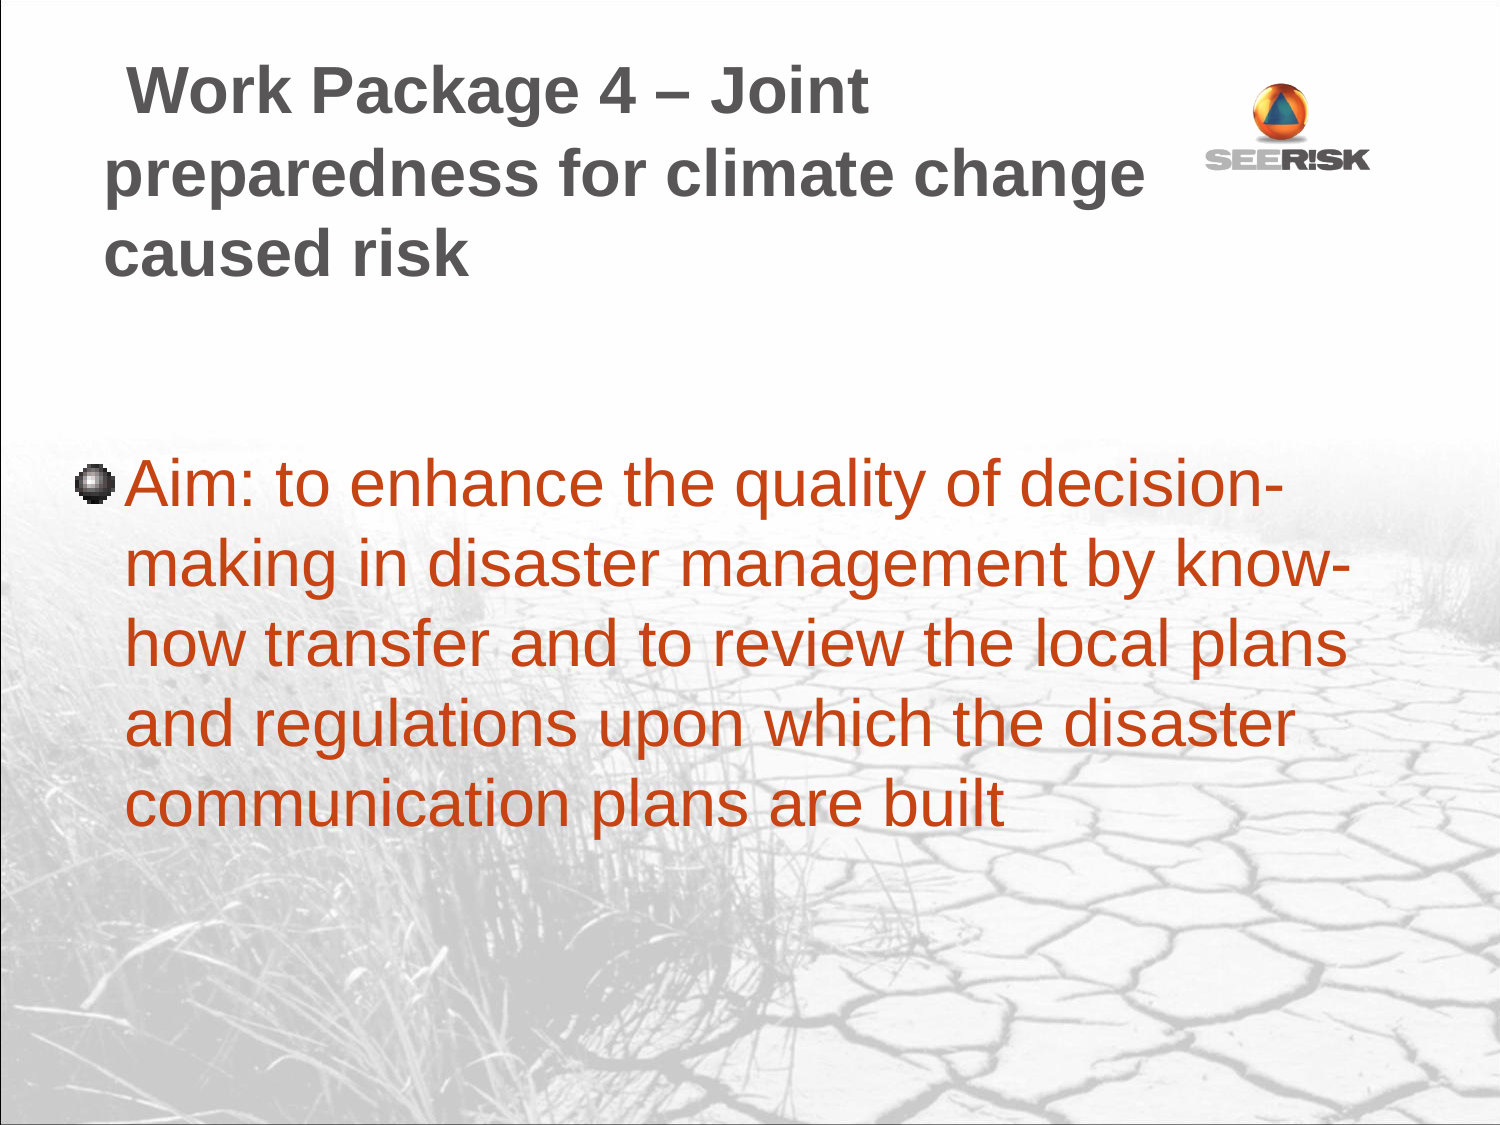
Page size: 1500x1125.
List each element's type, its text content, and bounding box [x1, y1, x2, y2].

title Work Package 4 – Joint preparedness for climate change caused risk [88, 66, 1319, 255]
picture [68, 456, 115, 504]
picture [0, 0, 1500, 1125]
list Aim: to enhance the quality of decision-making in disaster management by know-how transfer and to review the local plans and regulations upon which the disaster communication plans are built [52, 432, 1404, 1125]
